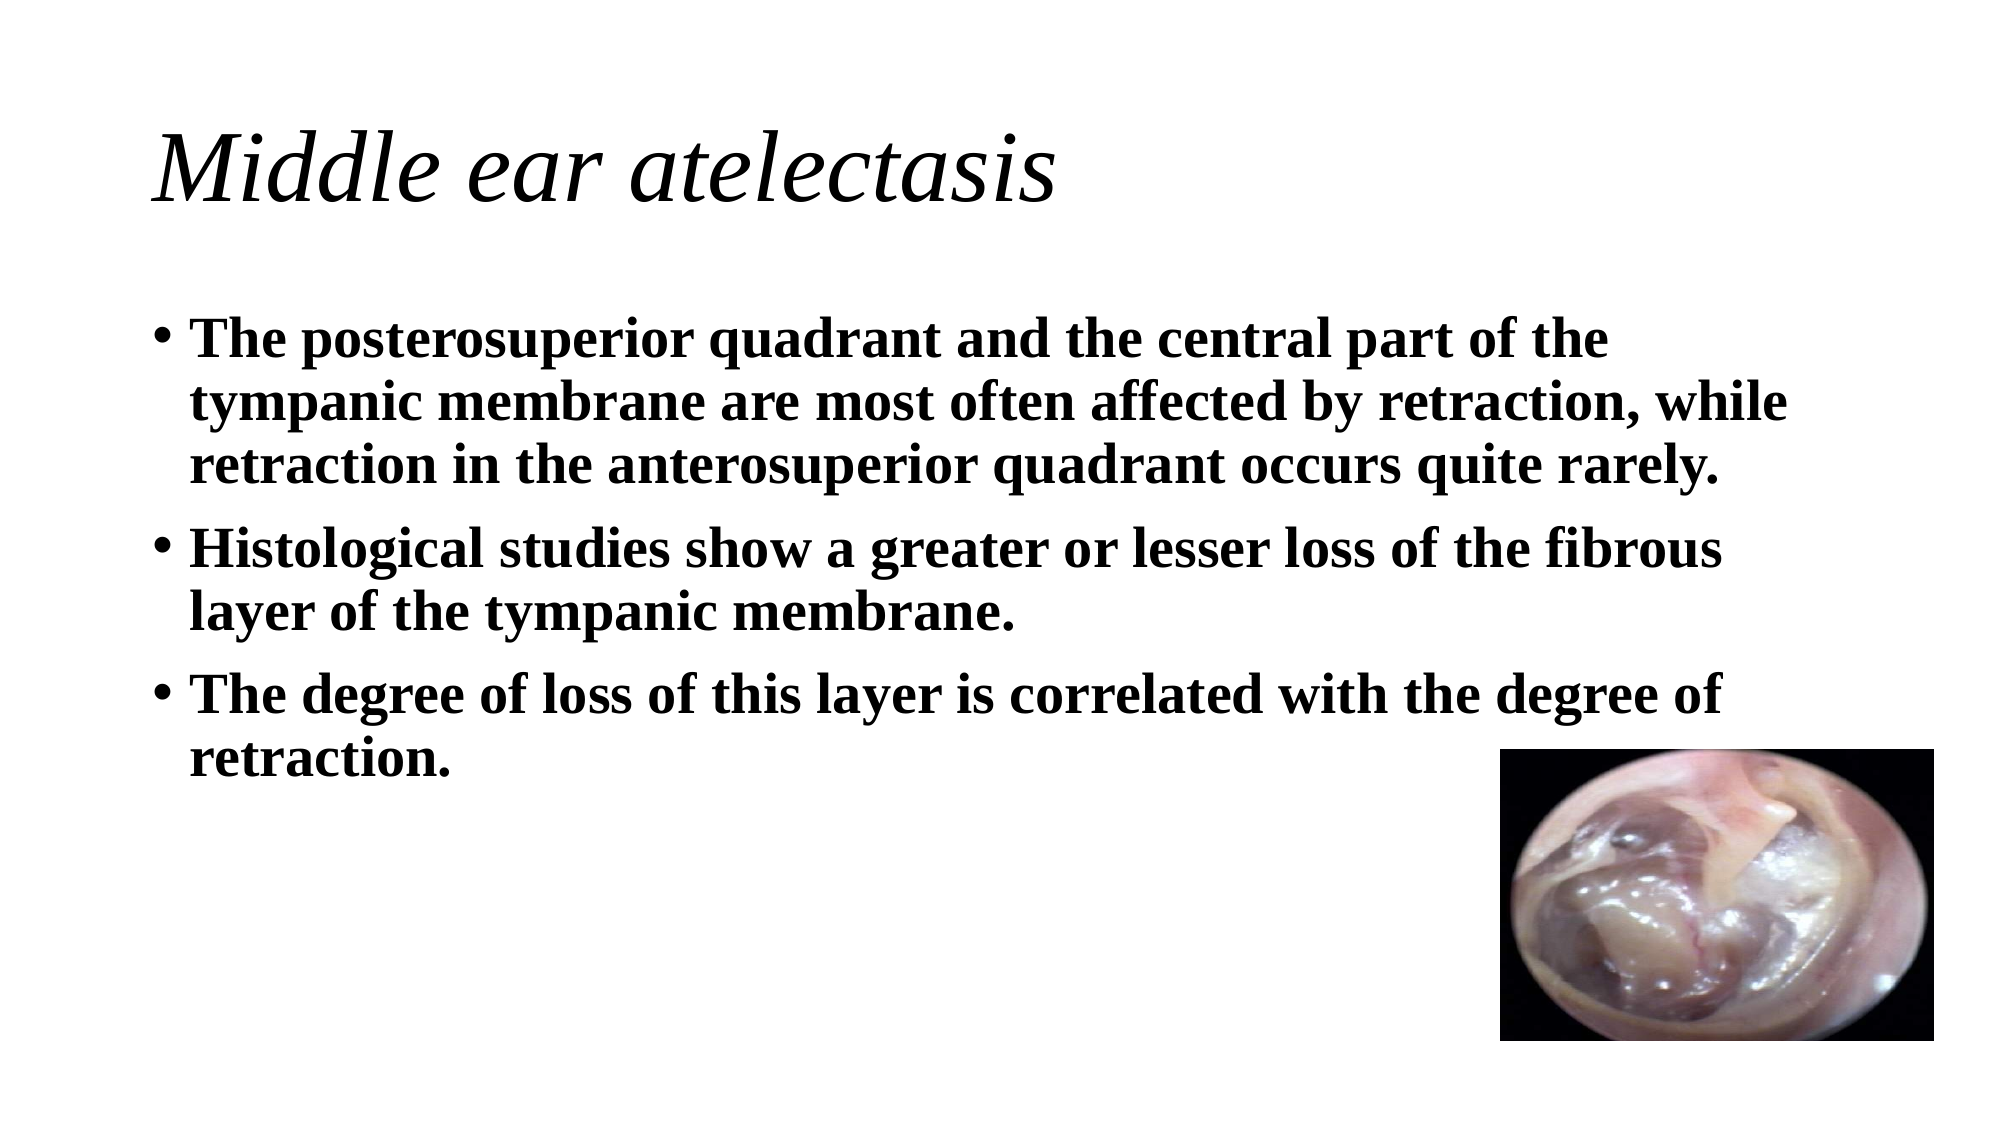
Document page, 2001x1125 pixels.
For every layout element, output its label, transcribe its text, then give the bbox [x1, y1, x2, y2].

picture [1499, 749, 1934, 1041]
title Middle ear atelectasis [137, 59, 1863, 278]
list The posterosuperior quadrant and the central part of the tympanic membrane are most often affected by retraction, while retraction in the anterosuperior quadrant occurs quite rarely. Histological studies show a greater or lesser loss of the fibrous layer of the tympanic membrane. The degree of loss of this layer is correlated with the degree of retraction. [137, 299, 1863, 1014]
